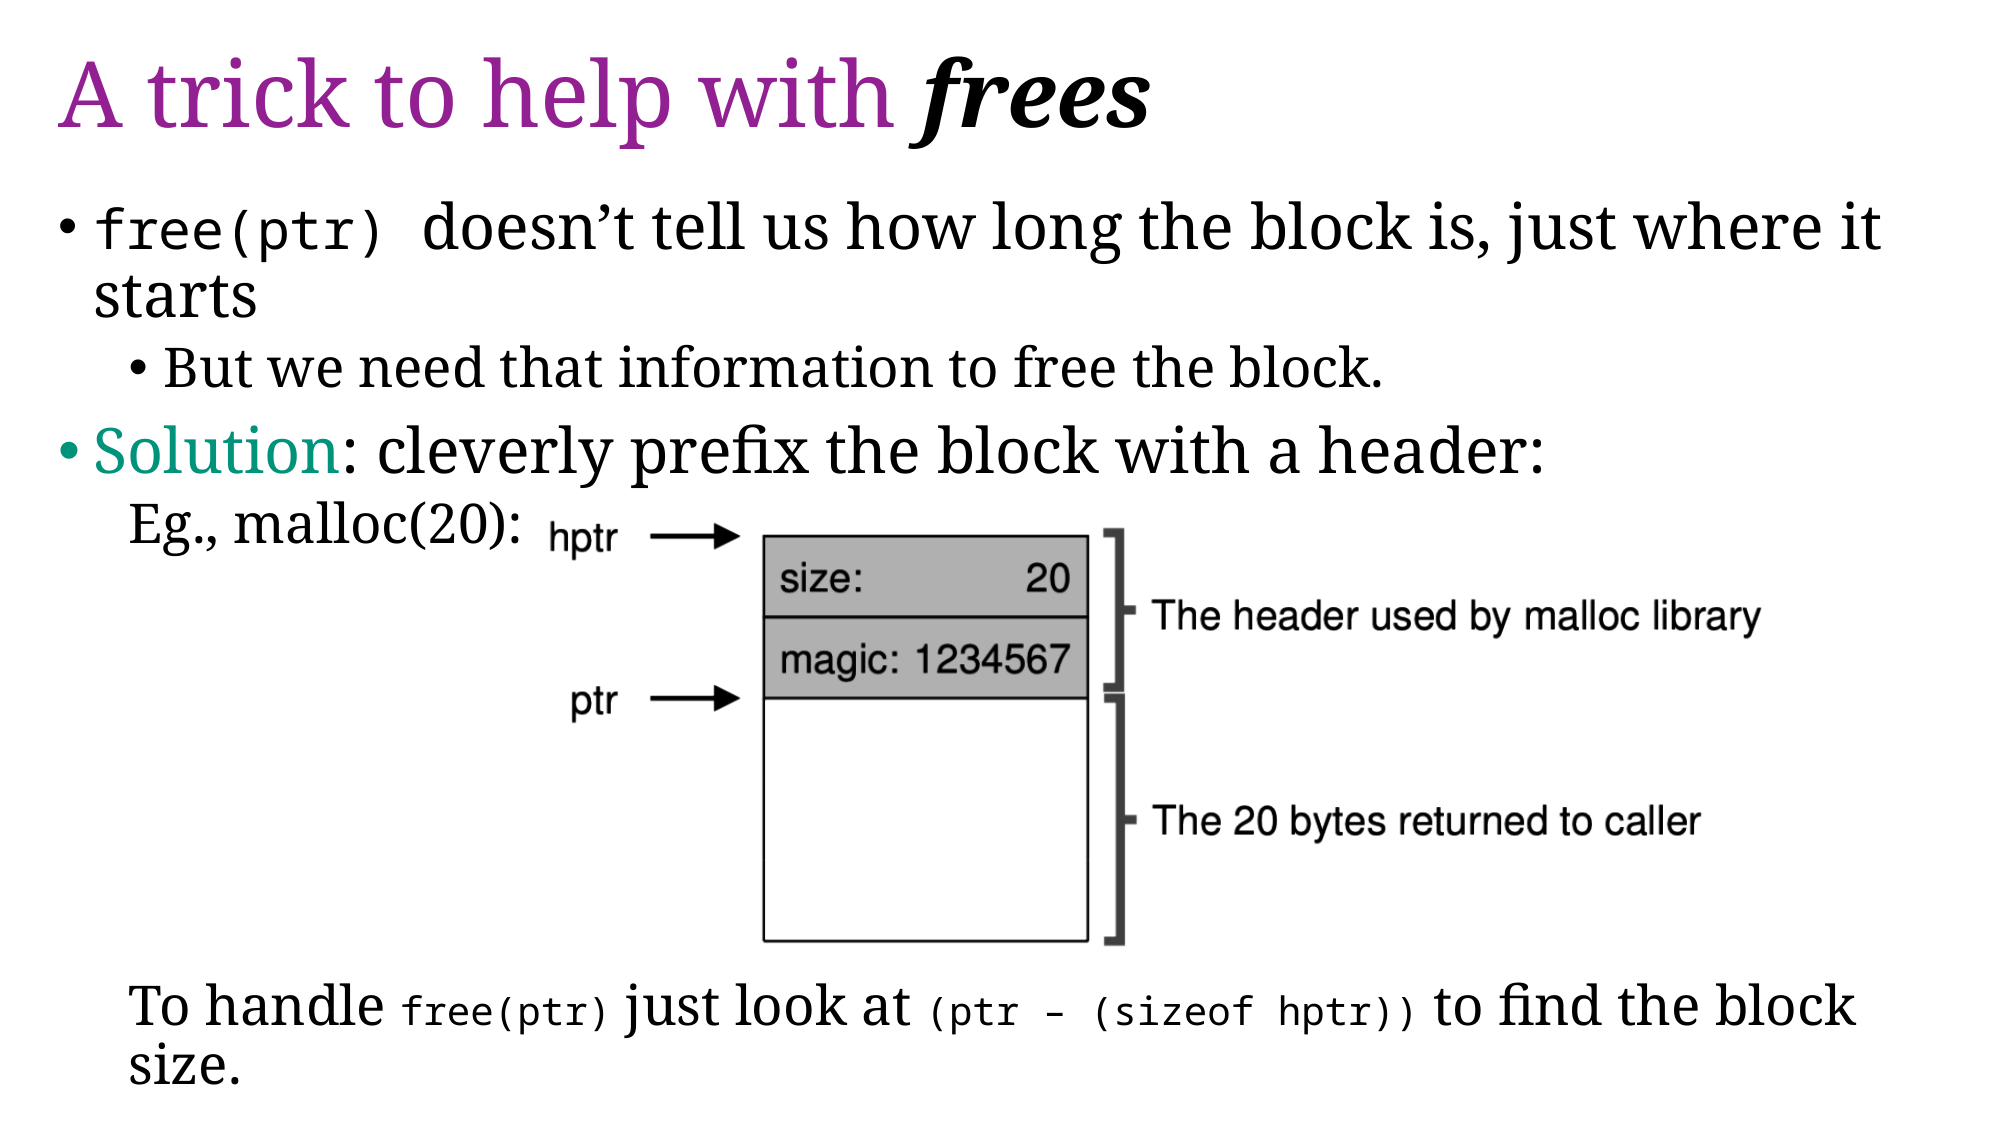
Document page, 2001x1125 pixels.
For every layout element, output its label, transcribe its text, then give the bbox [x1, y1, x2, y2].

list free(ptr) doesn’t tell us how long the block is, just where it starts But we need that information to free the block. Solution: cleverly prefix the block with a header: Eg., malloc(20): To handle free(ptr) just look at (ptr – (sizeof hptr)) to find the block size. [43, 188, 1953, 1106]
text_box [539, 511, 1767, 955]
title A trick to help with frees [43, 25, 1953, 171]
